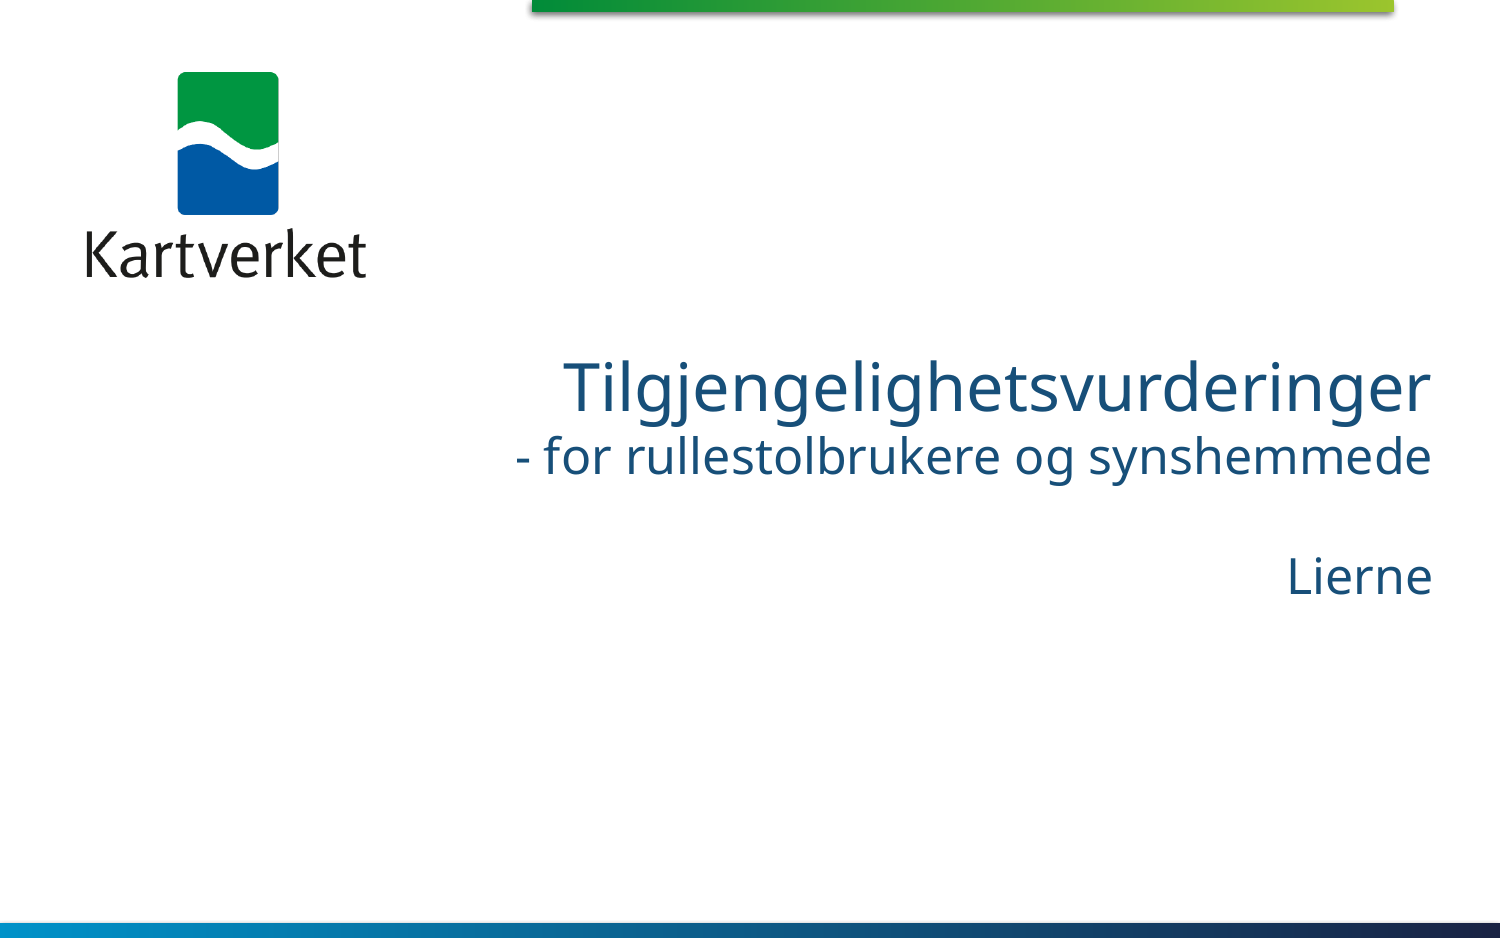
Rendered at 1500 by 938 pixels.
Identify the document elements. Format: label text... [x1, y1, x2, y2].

text_box Tilgjengelighetsvurderinger - for rullestolbrukere og synshemmede Lierne [66, 337, 1449, 613]
